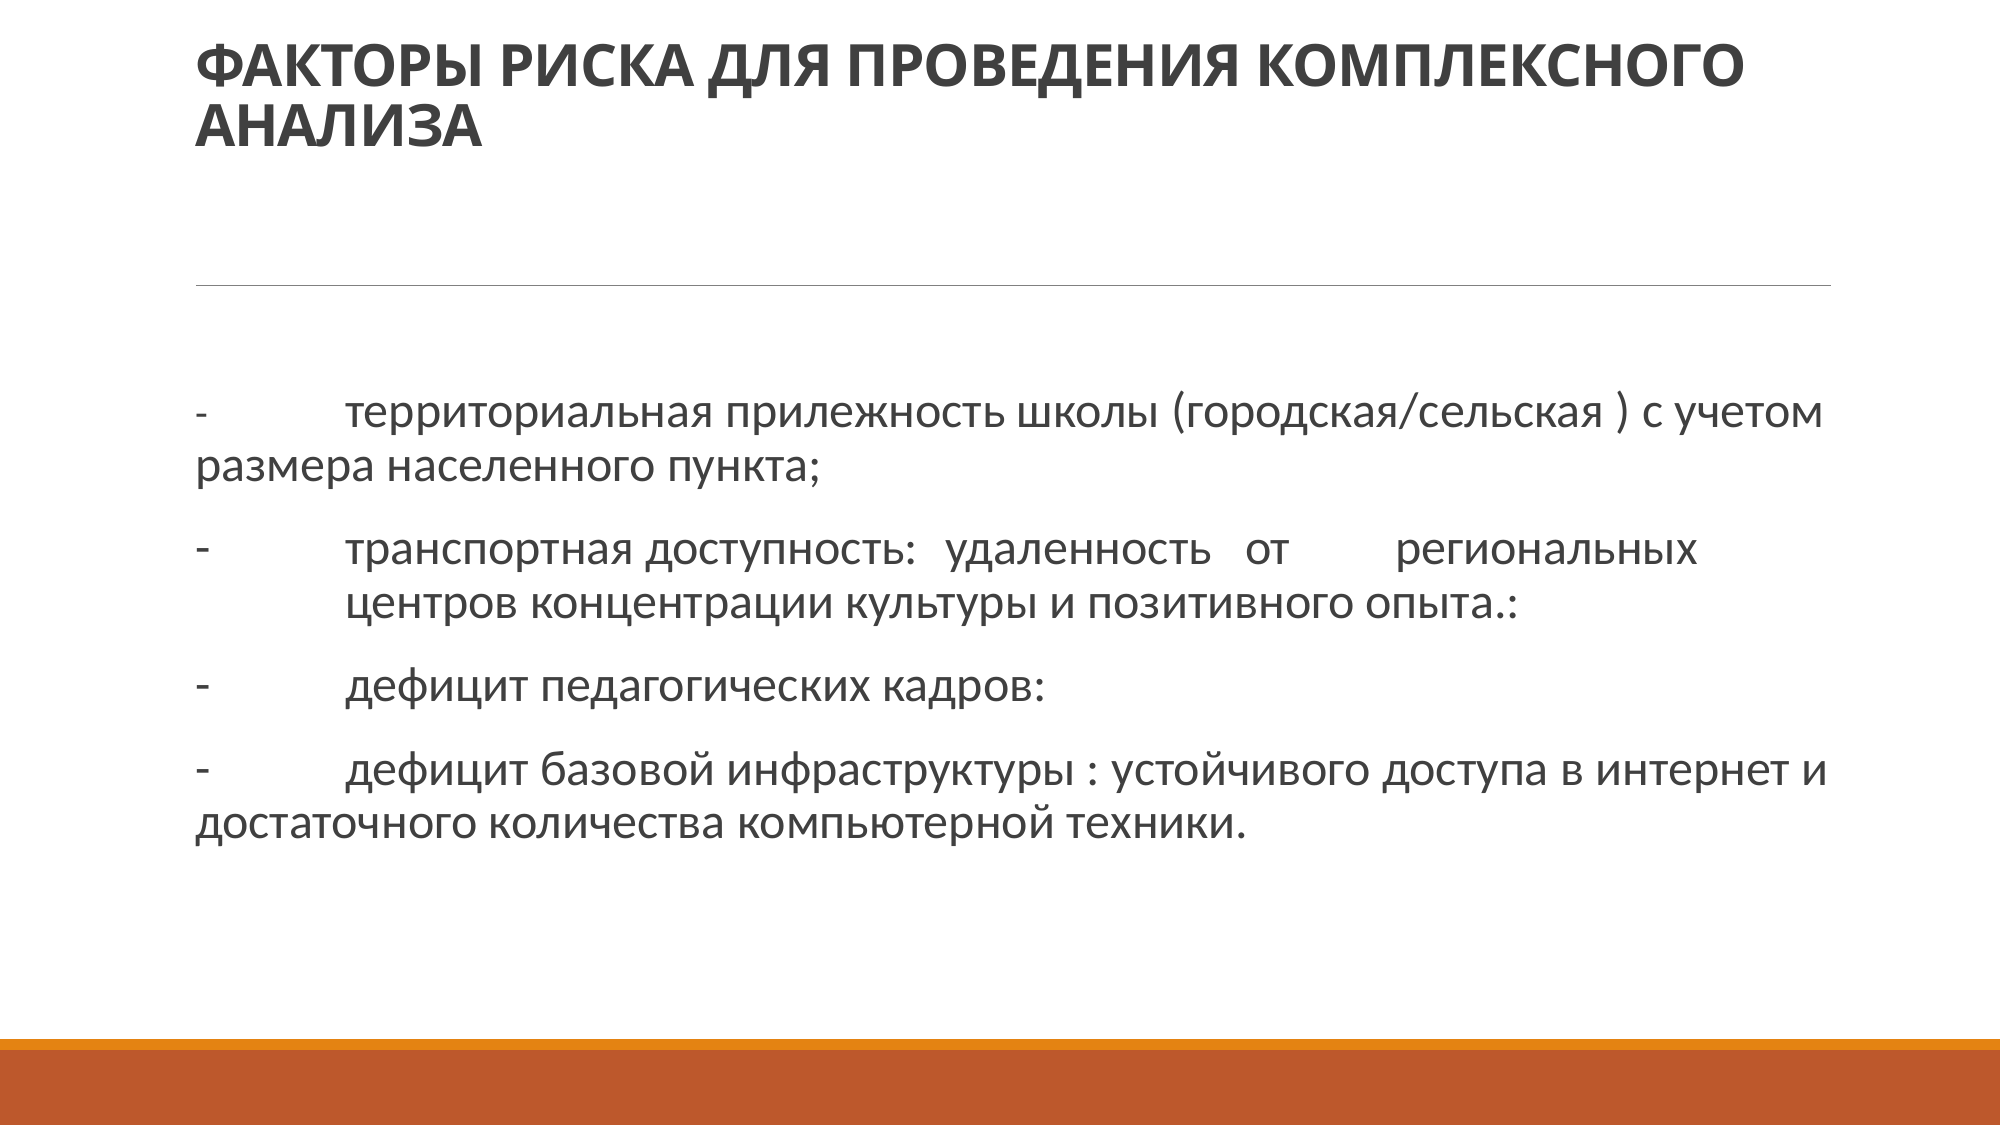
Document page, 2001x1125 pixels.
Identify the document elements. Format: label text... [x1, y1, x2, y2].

list - территориальная прилежность школы (городская/сельская ) с учетом размера населенного пункта; - транспортная доступность: удаленность от региональных центров концентрации культуры и позитивного опыта.: - дефицит педагогических кадров: - дефицит базовой инфраструктуры : устойчивого доступа в интернет и достаточного количества компьютерной техники. [180, 302, 1830, 963]
title ФАКТОРЫ РИСКА ДЛЯ ПРОВЕДЕНИЯ КОМПЛЕКСНОГО АНАЛИЗА [180, 47, 1830, 166]
